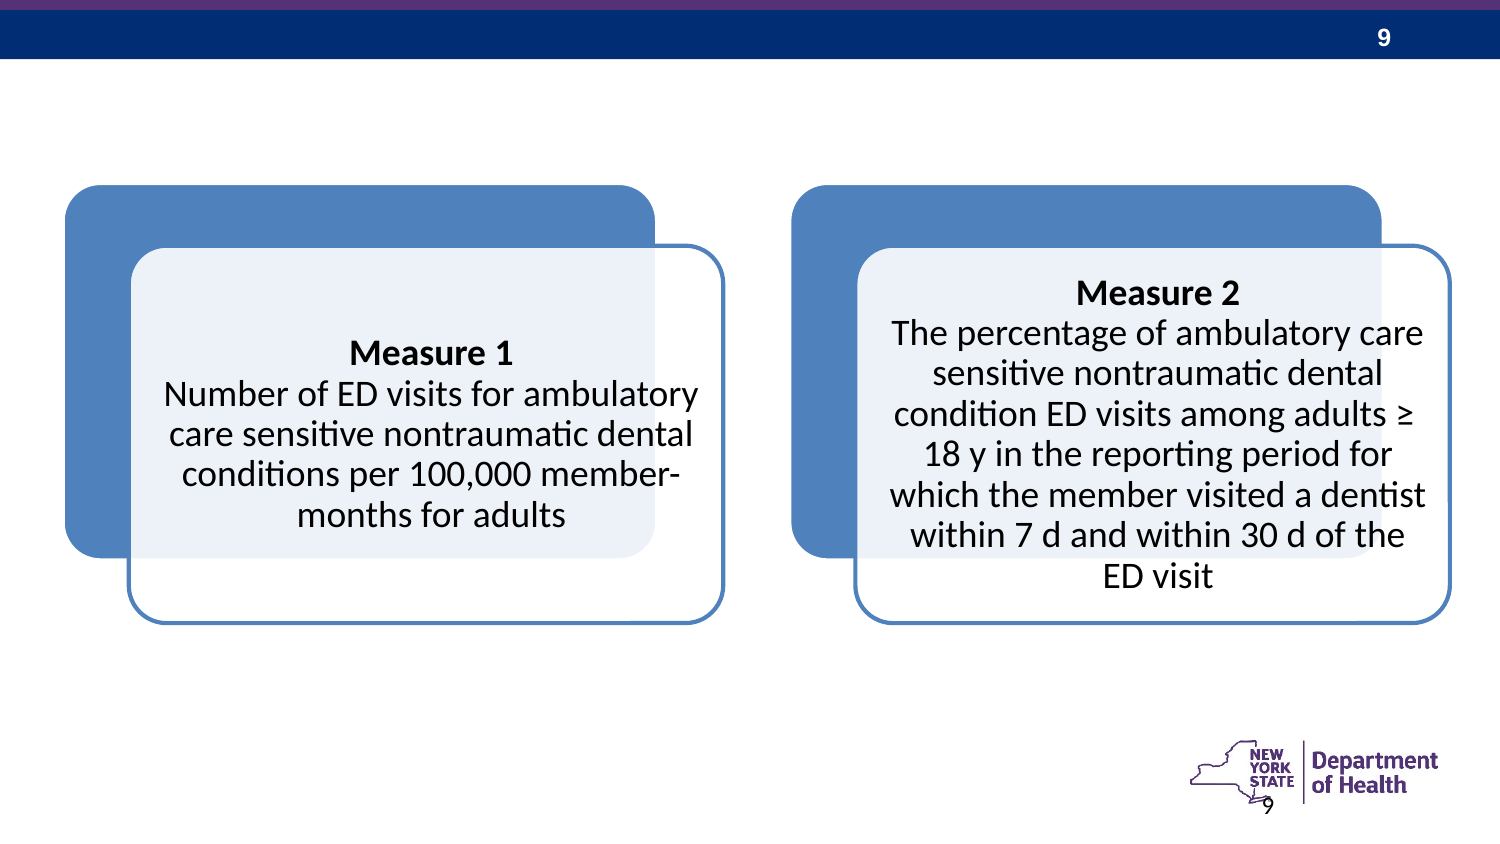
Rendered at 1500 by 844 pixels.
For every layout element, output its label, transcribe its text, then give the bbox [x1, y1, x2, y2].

slide_number 9 [1246, 782, 1425, 827]
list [62, 34, 1451, 772]
picture [1190, 772, 1438, 804]
